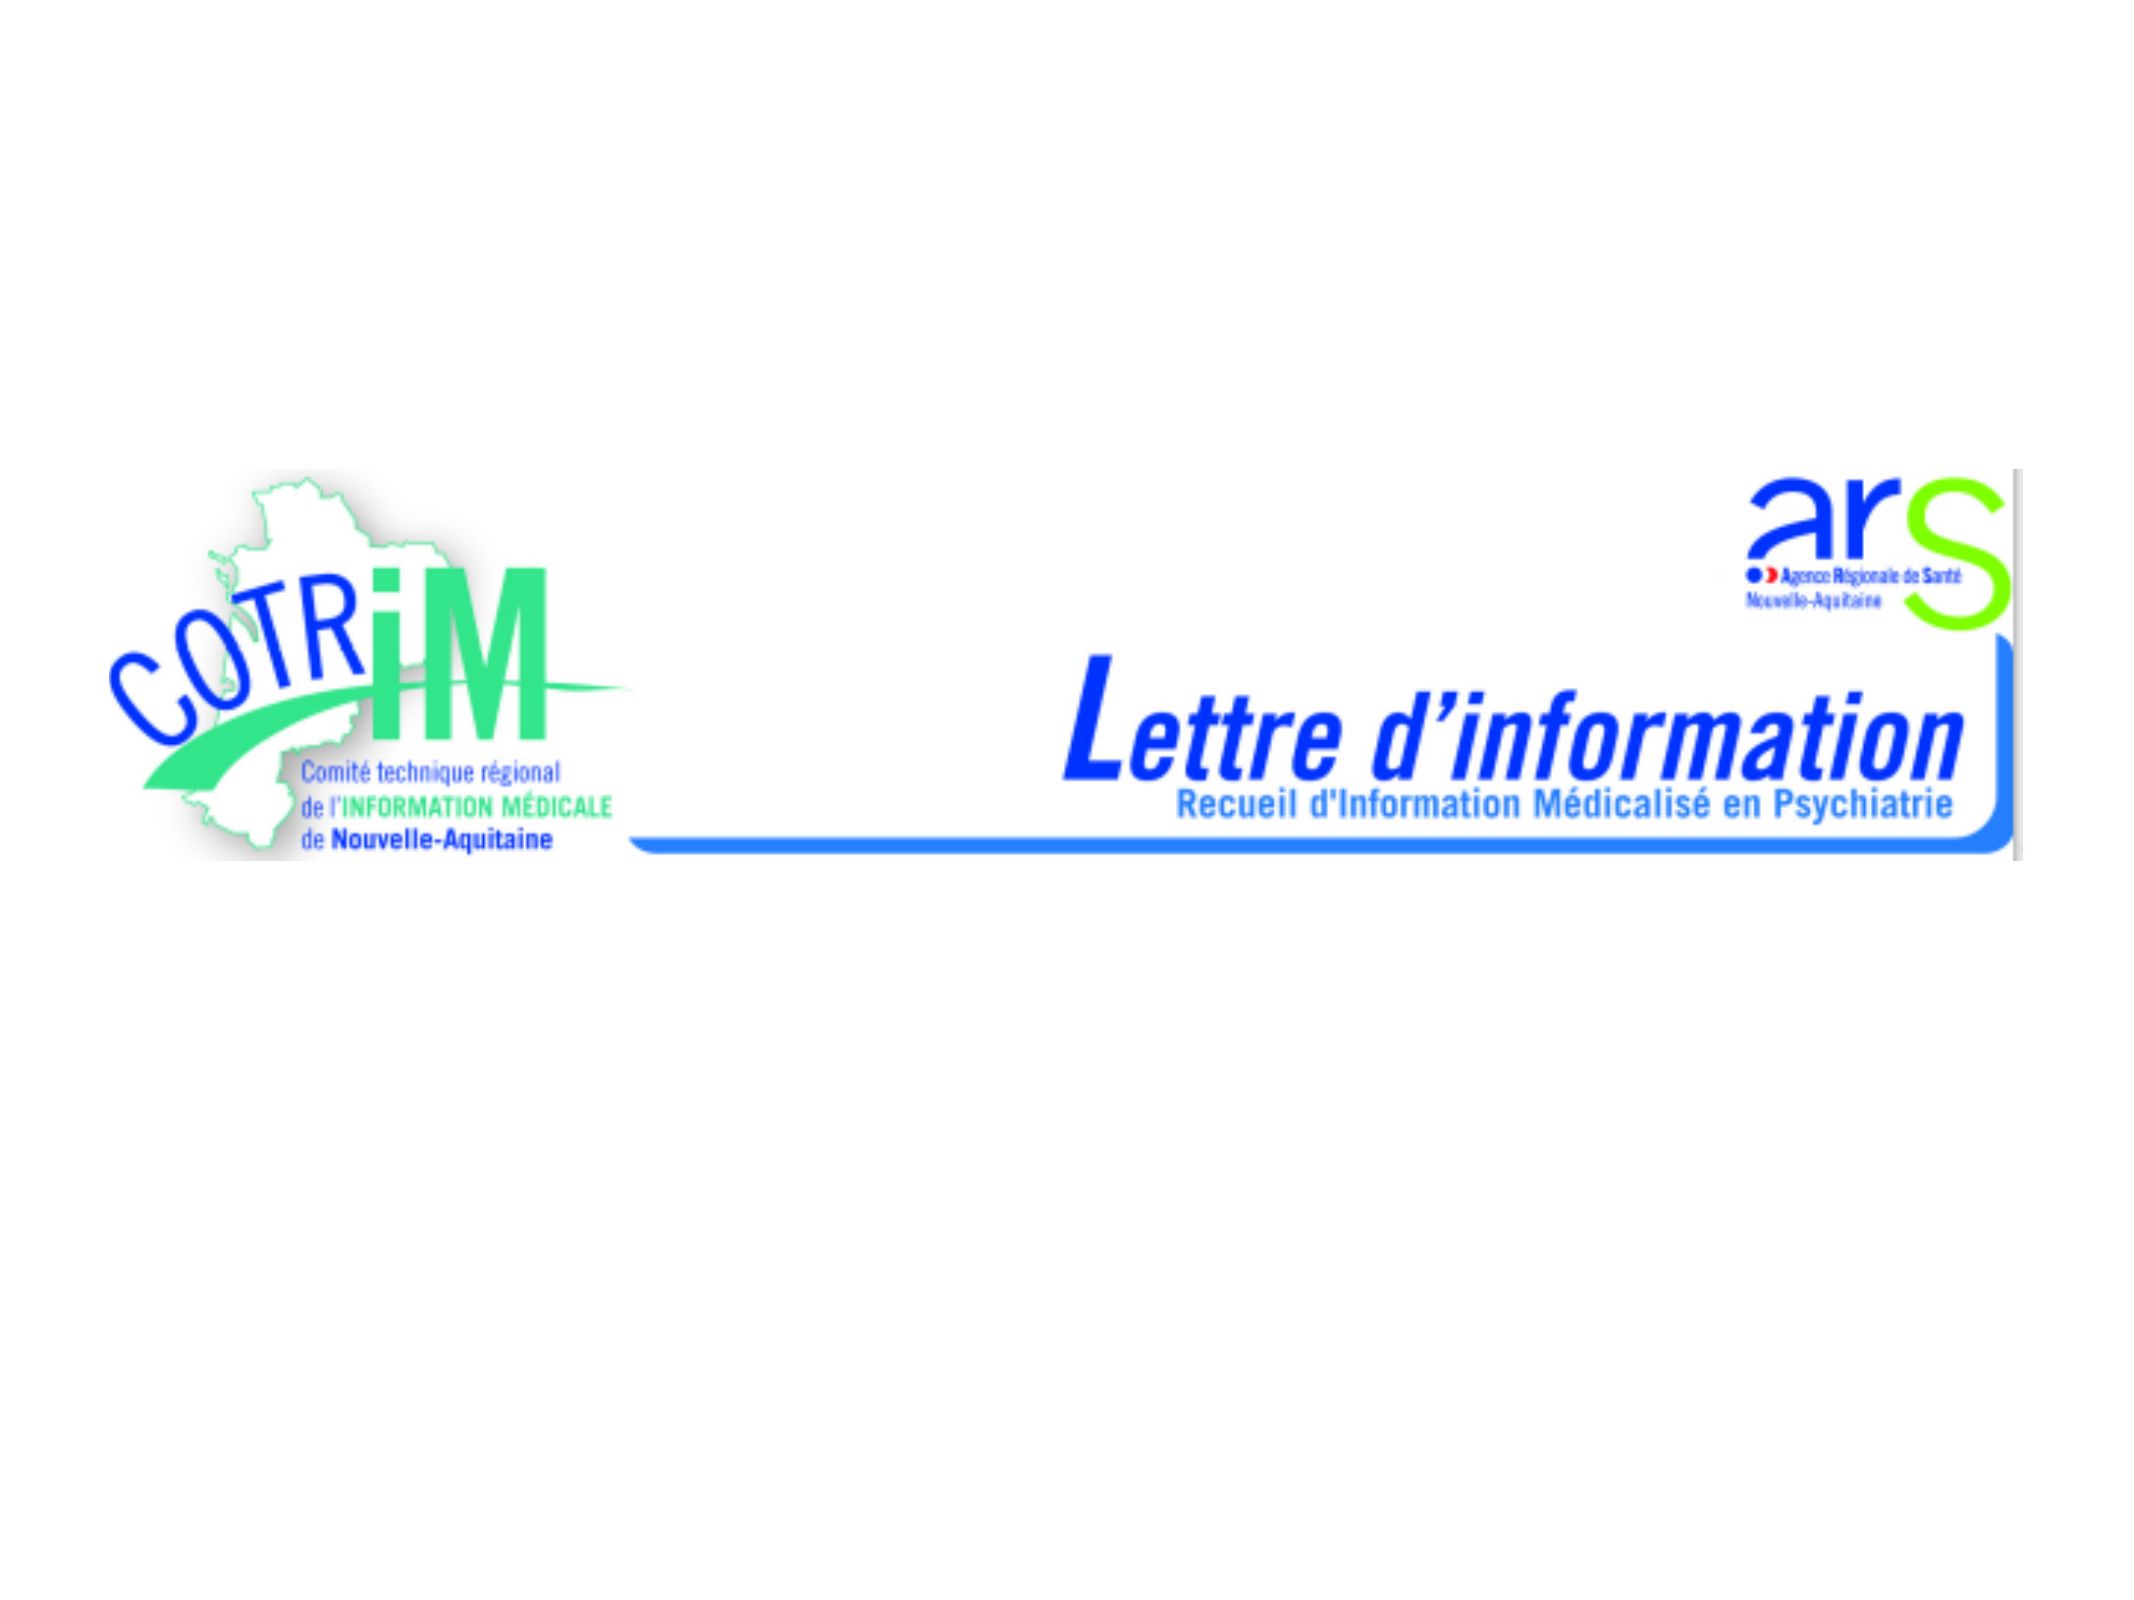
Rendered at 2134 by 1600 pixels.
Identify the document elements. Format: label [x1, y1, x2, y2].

picture [109, 468, 2024, 861]
